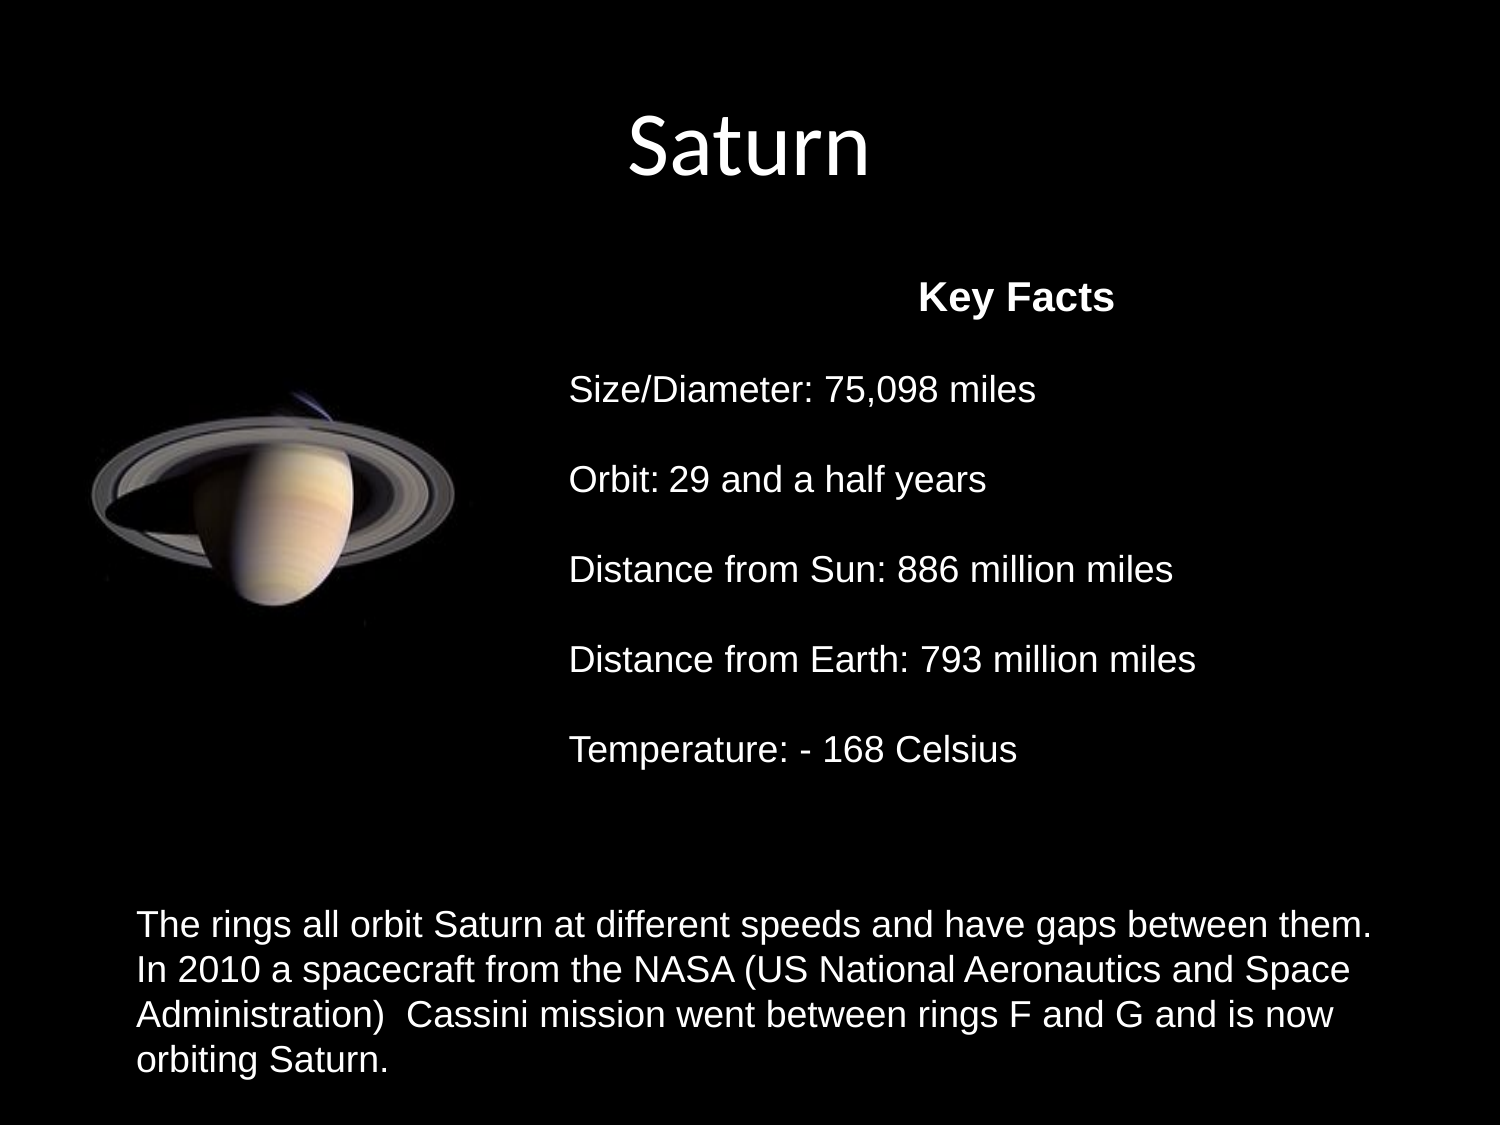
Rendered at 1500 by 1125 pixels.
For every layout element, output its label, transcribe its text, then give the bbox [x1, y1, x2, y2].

text_box Key Facts Size/Diameter: 75,098 miles Orbit: 29 and a half years Distance from Sun: 886 million miles Distance from Earth: 793 million miles Temperature: - 168 Celsius [553, 262, 1480, 777]
title Saturn [75, 45, 1425, 233]
text_box The rings all orbit Saturn at different speeds and have gaps between them. In 2010 a spacecraft from the NASA (US National Aeronautics and Space Administration) Cassini mission went between rings F and G and is now orbiting Saturn. [121, 892, 1425, 1088]
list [0, 262, 554, 726]
